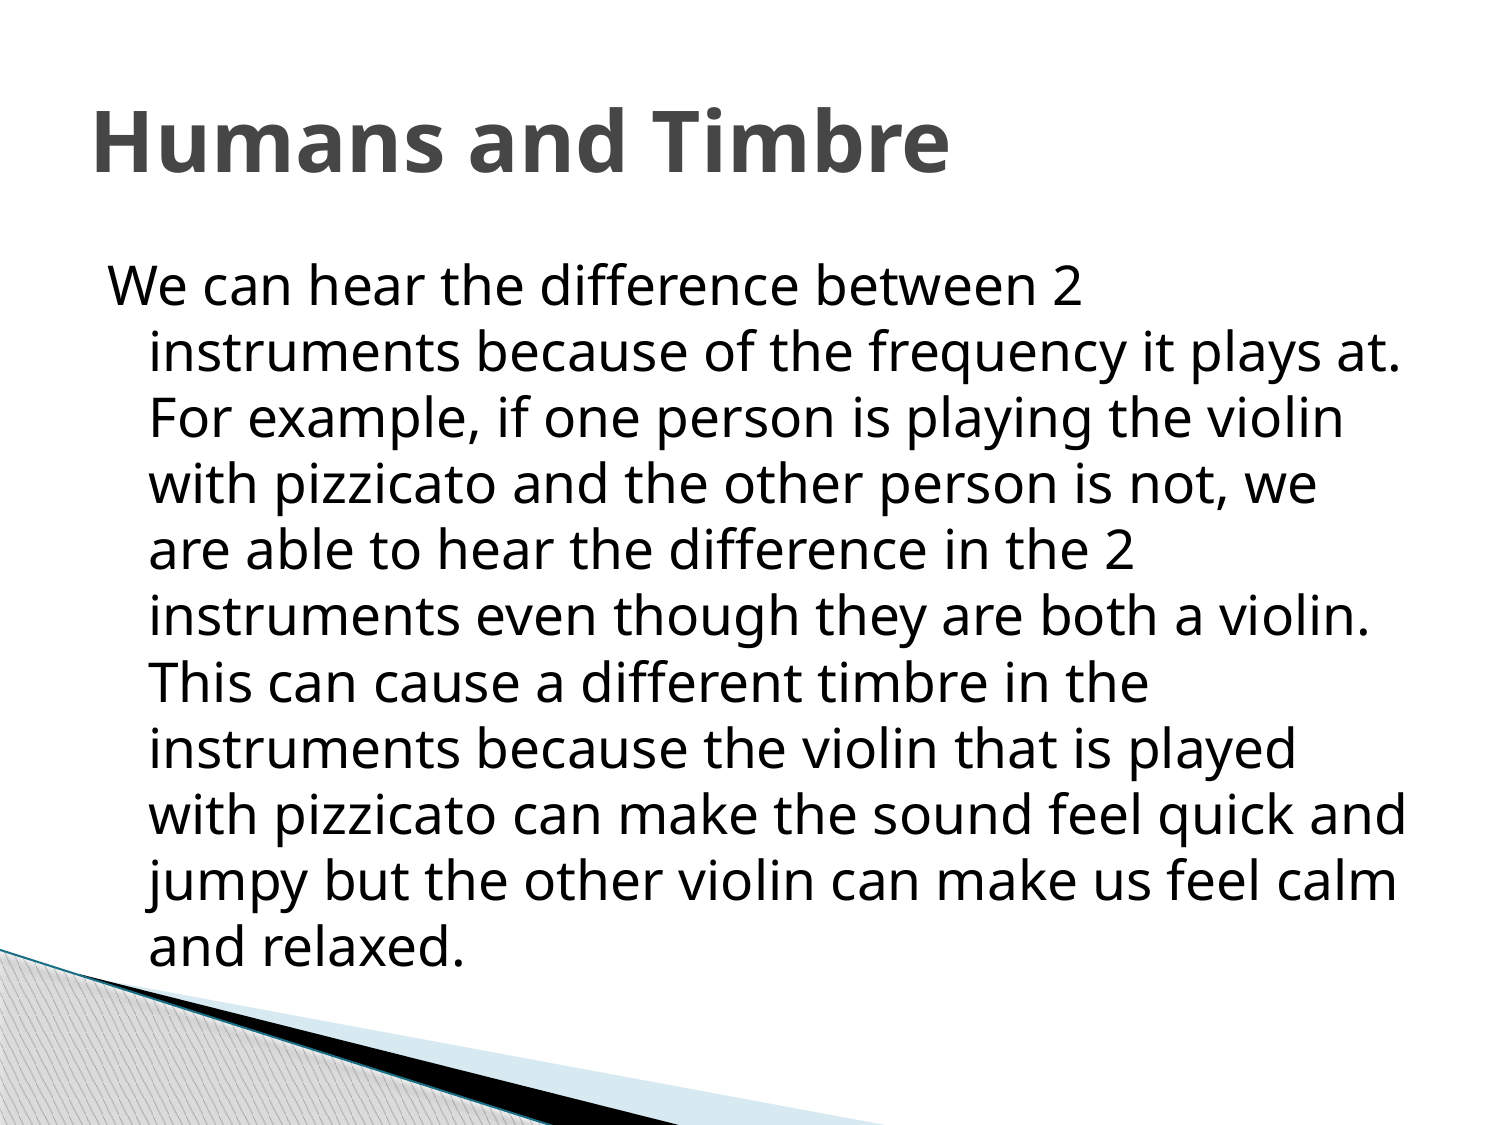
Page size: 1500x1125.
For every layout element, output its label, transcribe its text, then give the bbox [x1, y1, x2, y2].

title Humans and Timbre [75, 45, 1425, 233]
list We can hear the difference between 2 instruments because of the frequency it plays at. For example, if one person is playing the violin with pizzicato and the other person is not, we are able to hear the difference in the 2 instruments even though they are both a violin. This can cause a different timbre in the instruments because the violin that is played with pizzicato can make the sound feel quick and jumpy but the other violin can make us feel calm and relaxed. [75, 243, 1425, 986]
